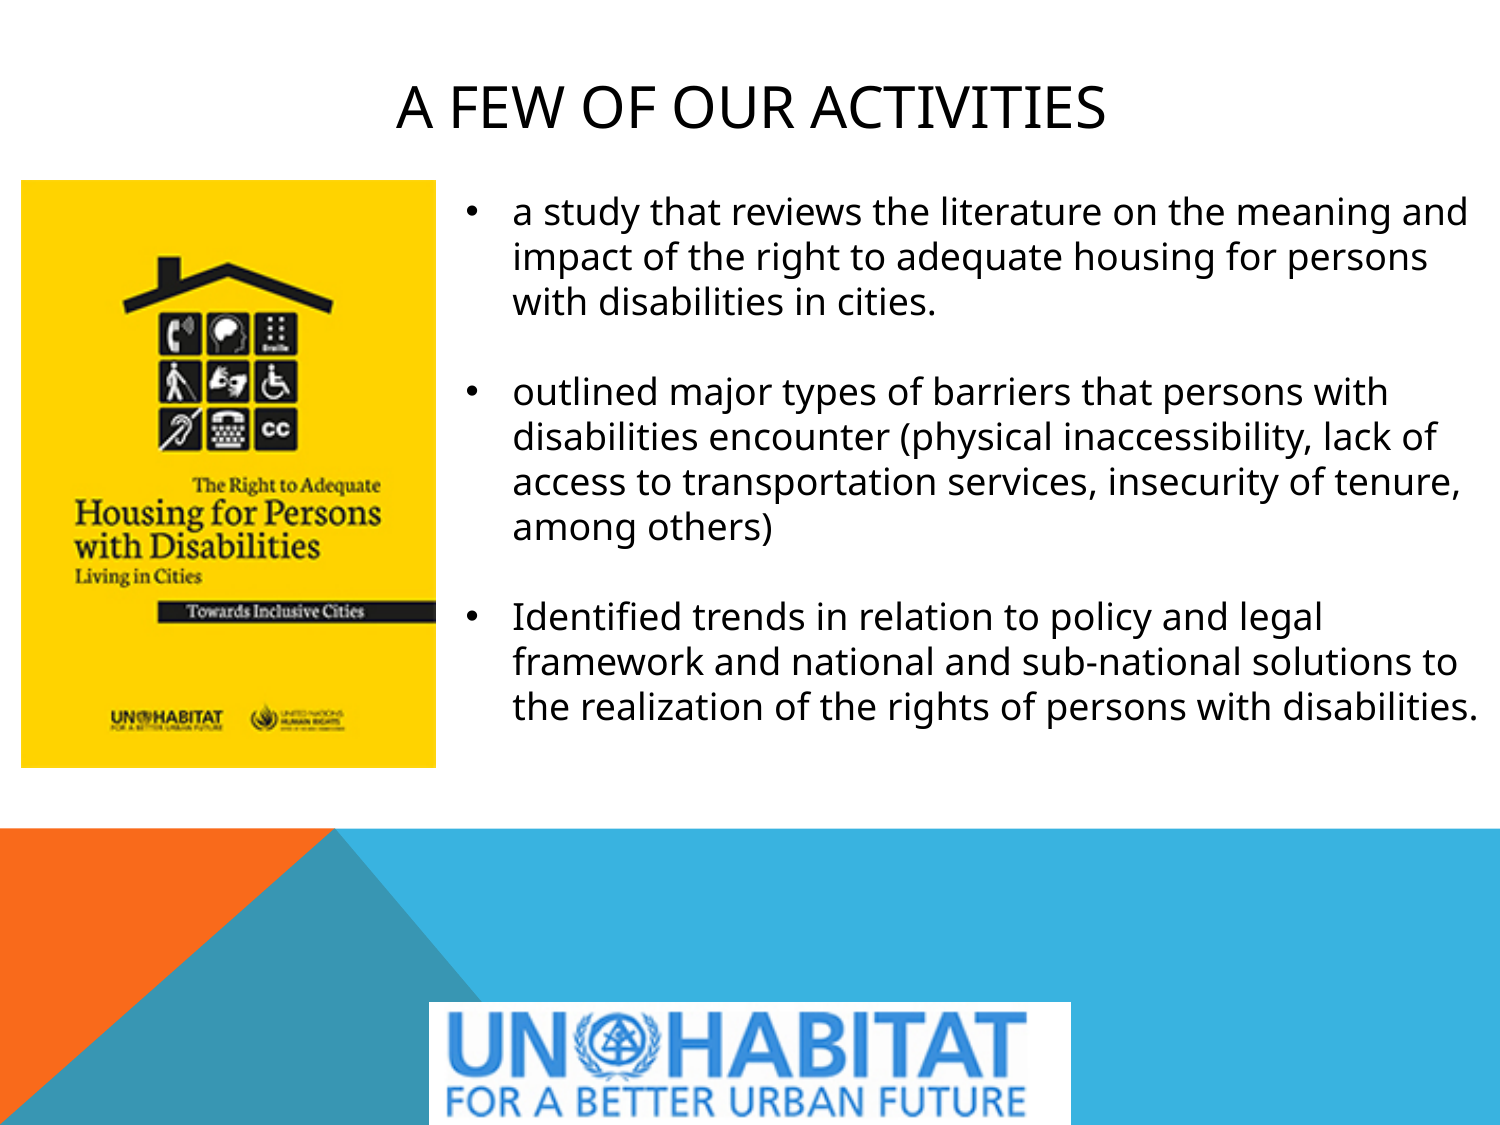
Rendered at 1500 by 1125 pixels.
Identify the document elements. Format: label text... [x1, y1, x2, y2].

picture [428, 1002, 1071, 1125]
text_box a study that reviews the literature on the meaning and impact of the right to adequate housing for persons with disabilities in cities. outlined major types of barriers that persons with disabilities encounter (physical inaccessibility, lack of access to transportation services, insecurity of tenure, among others) Identified trends in relation to policy and legal framework and national and sub-national solutions to the realization of the rights of persons with disabilities. [847, 180, 1500, 736]
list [0, 180, 846, 768]
title A Few of Our activities [135, 60, 1369, 150]
